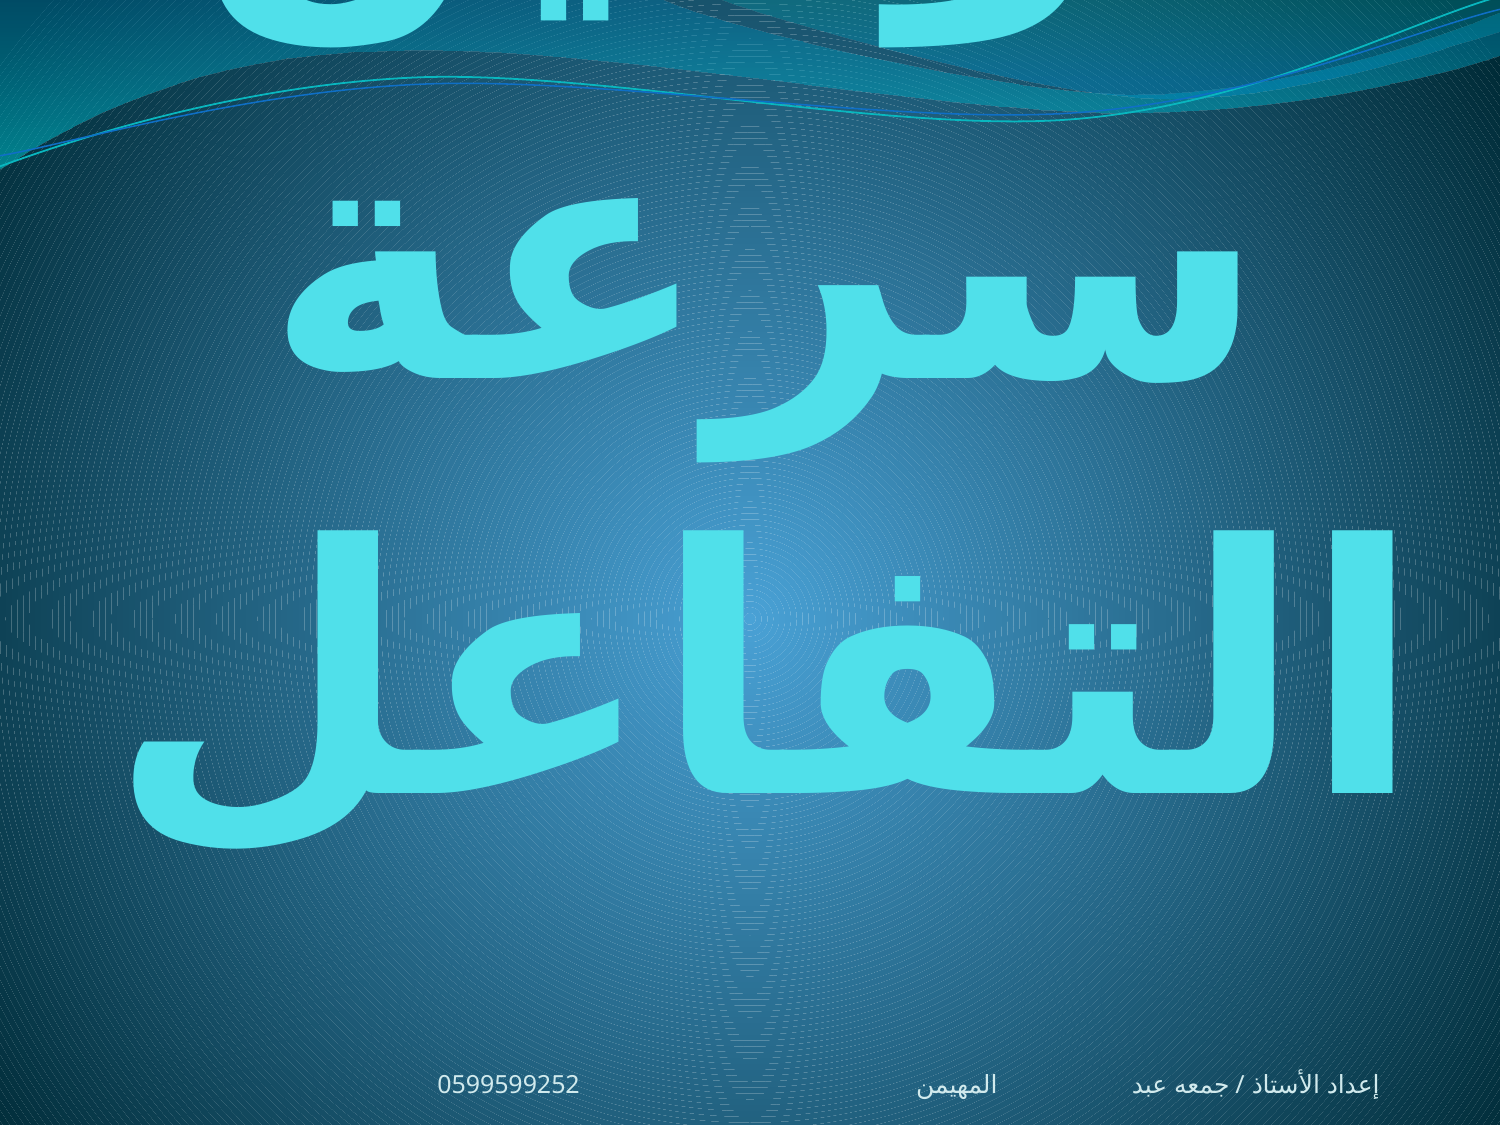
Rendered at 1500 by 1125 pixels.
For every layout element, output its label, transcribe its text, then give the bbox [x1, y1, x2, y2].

footer إعداد الأستاذ / جمعه عبد المهيمن0599599252 [437, 1042, 988, 1103]
picture [223, 0, 441, 47]
title قوانين سرعة التفاعل [35, 562, 1500, 863]
